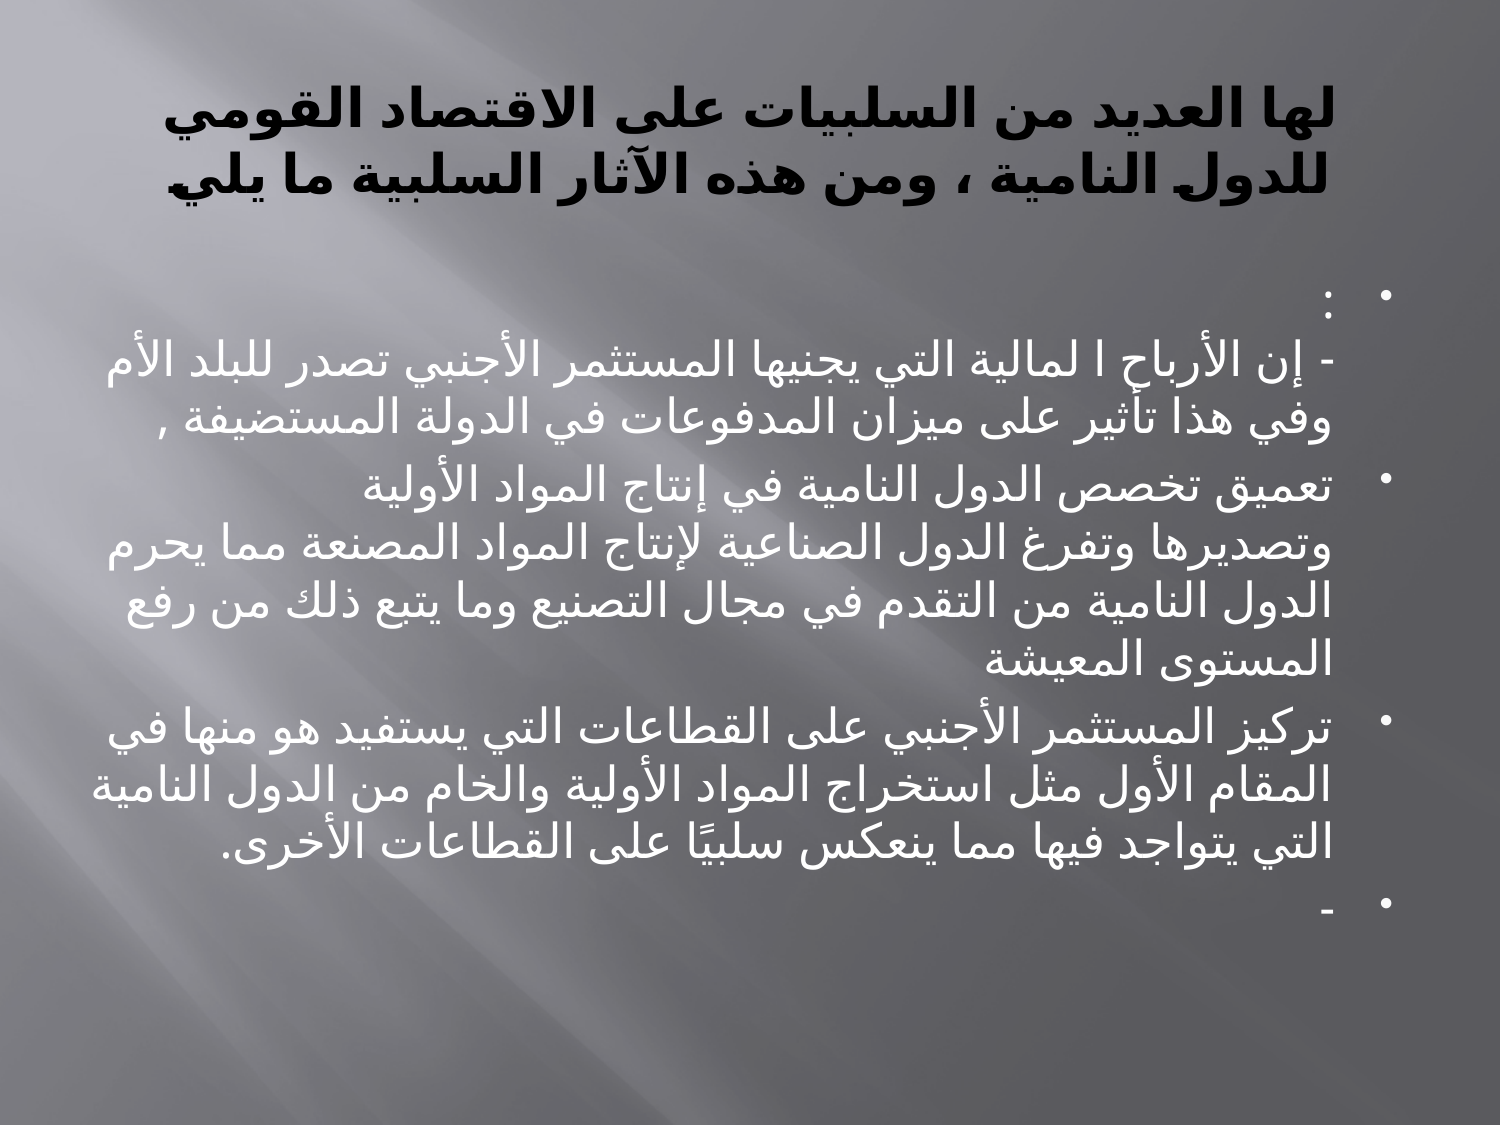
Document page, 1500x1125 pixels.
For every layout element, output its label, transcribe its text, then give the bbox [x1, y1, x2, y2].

list : - إن الأرباح ا لمالية التي يجنيها المستثمر الأجنبي تصدر للبلد الأم وفي هذا تأثير على ميزان المدفوعات في الدولة المستضيفة , تعميق تخصص الدول النامية في إنتاج المواد الأولية وتصديرها وتفرغ الدول الصناعية لإنتاج المواد المصنعة مما يحرم الدول النامية من التقدم في مجال التصنيع وما يتبع ذلك من رفع المستوى المعيشة تركيز المستثمر الأجنبي على القطاعات التي يستفيد هو منها في المقام الأول مثل استخراج المواد الأولية والخام من الدول النامية التي يتواجد فيها مما ينعكس سلبيًا على القطاعات الأخرى. - [75, 262, 1425, 1035]
title لها العديد من السلبيات على الاقتصاد القومي للدول النامية ، ومن هذه الآثار السلبية ما يلي [75, 45, 1425, 233]
